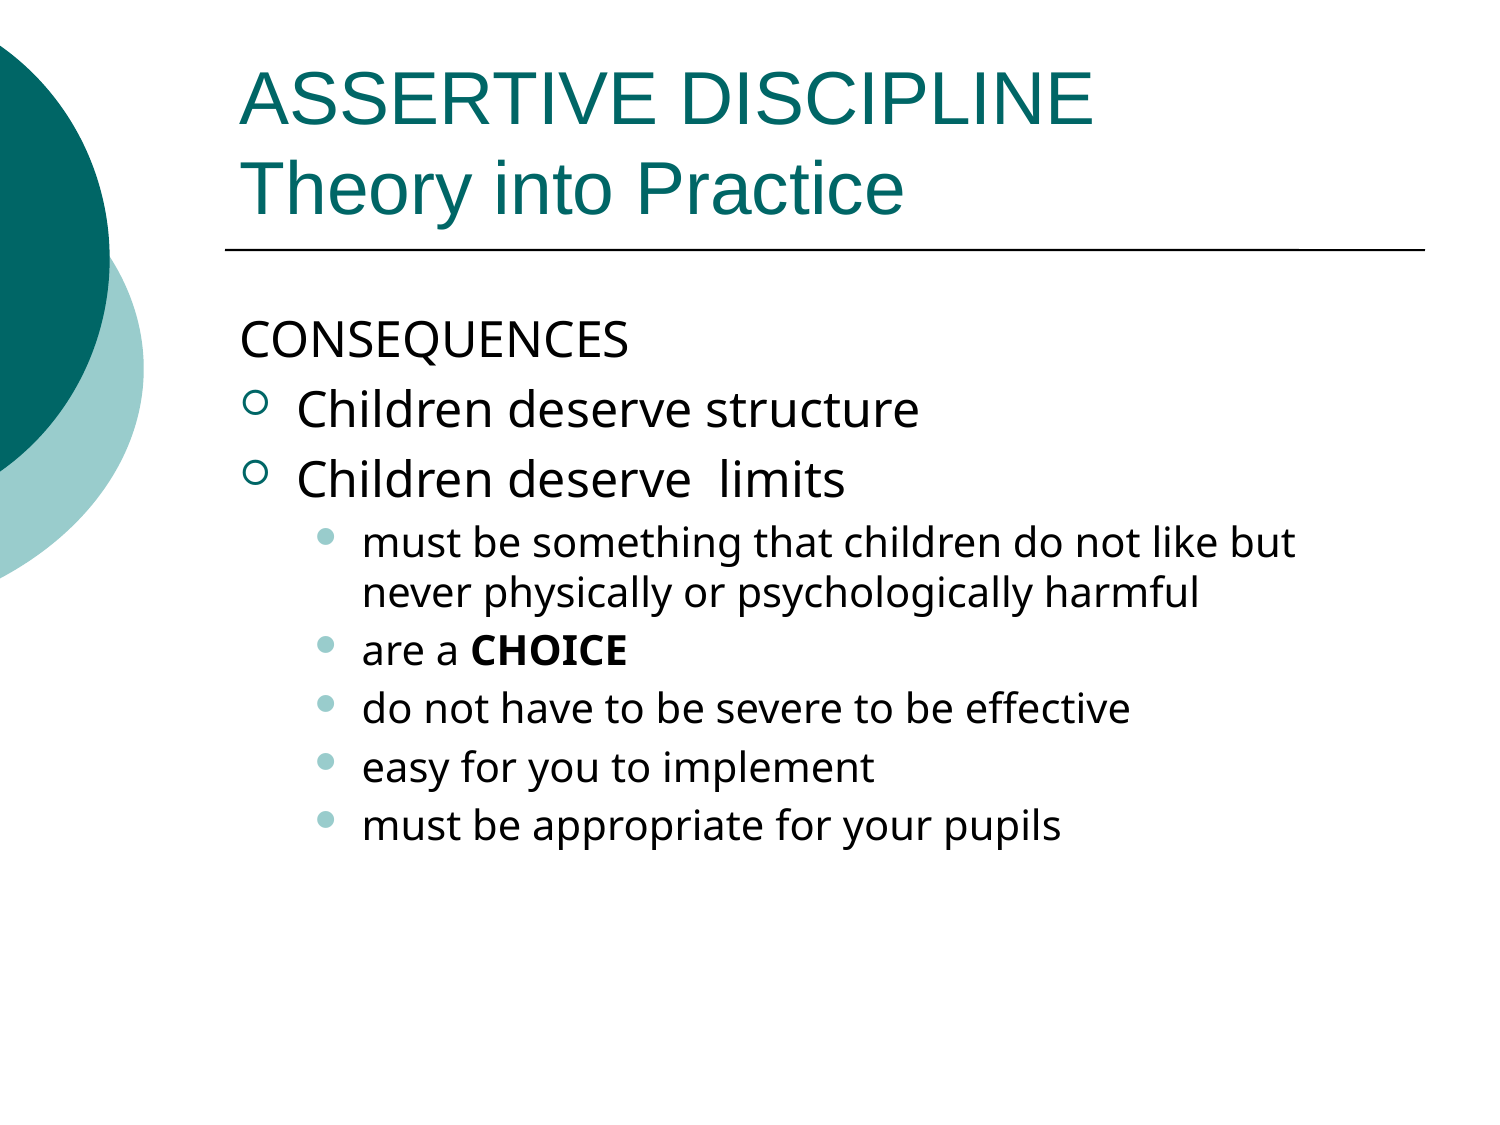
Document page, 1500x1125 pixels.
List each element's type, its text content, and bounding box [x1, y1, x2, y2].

list CONSEQUENCES Children deserve structure Children deserve limits must be something that children do not like but never physically or psychologically harmful are a CHOICE do not have to be severe to be effective easy for you to implement must be appropriate for your pupils [224, 299, 1425, 975]
title ASSERTIVE DISCIPLINE Theory into Practice [224, 49, 1425, 238]
